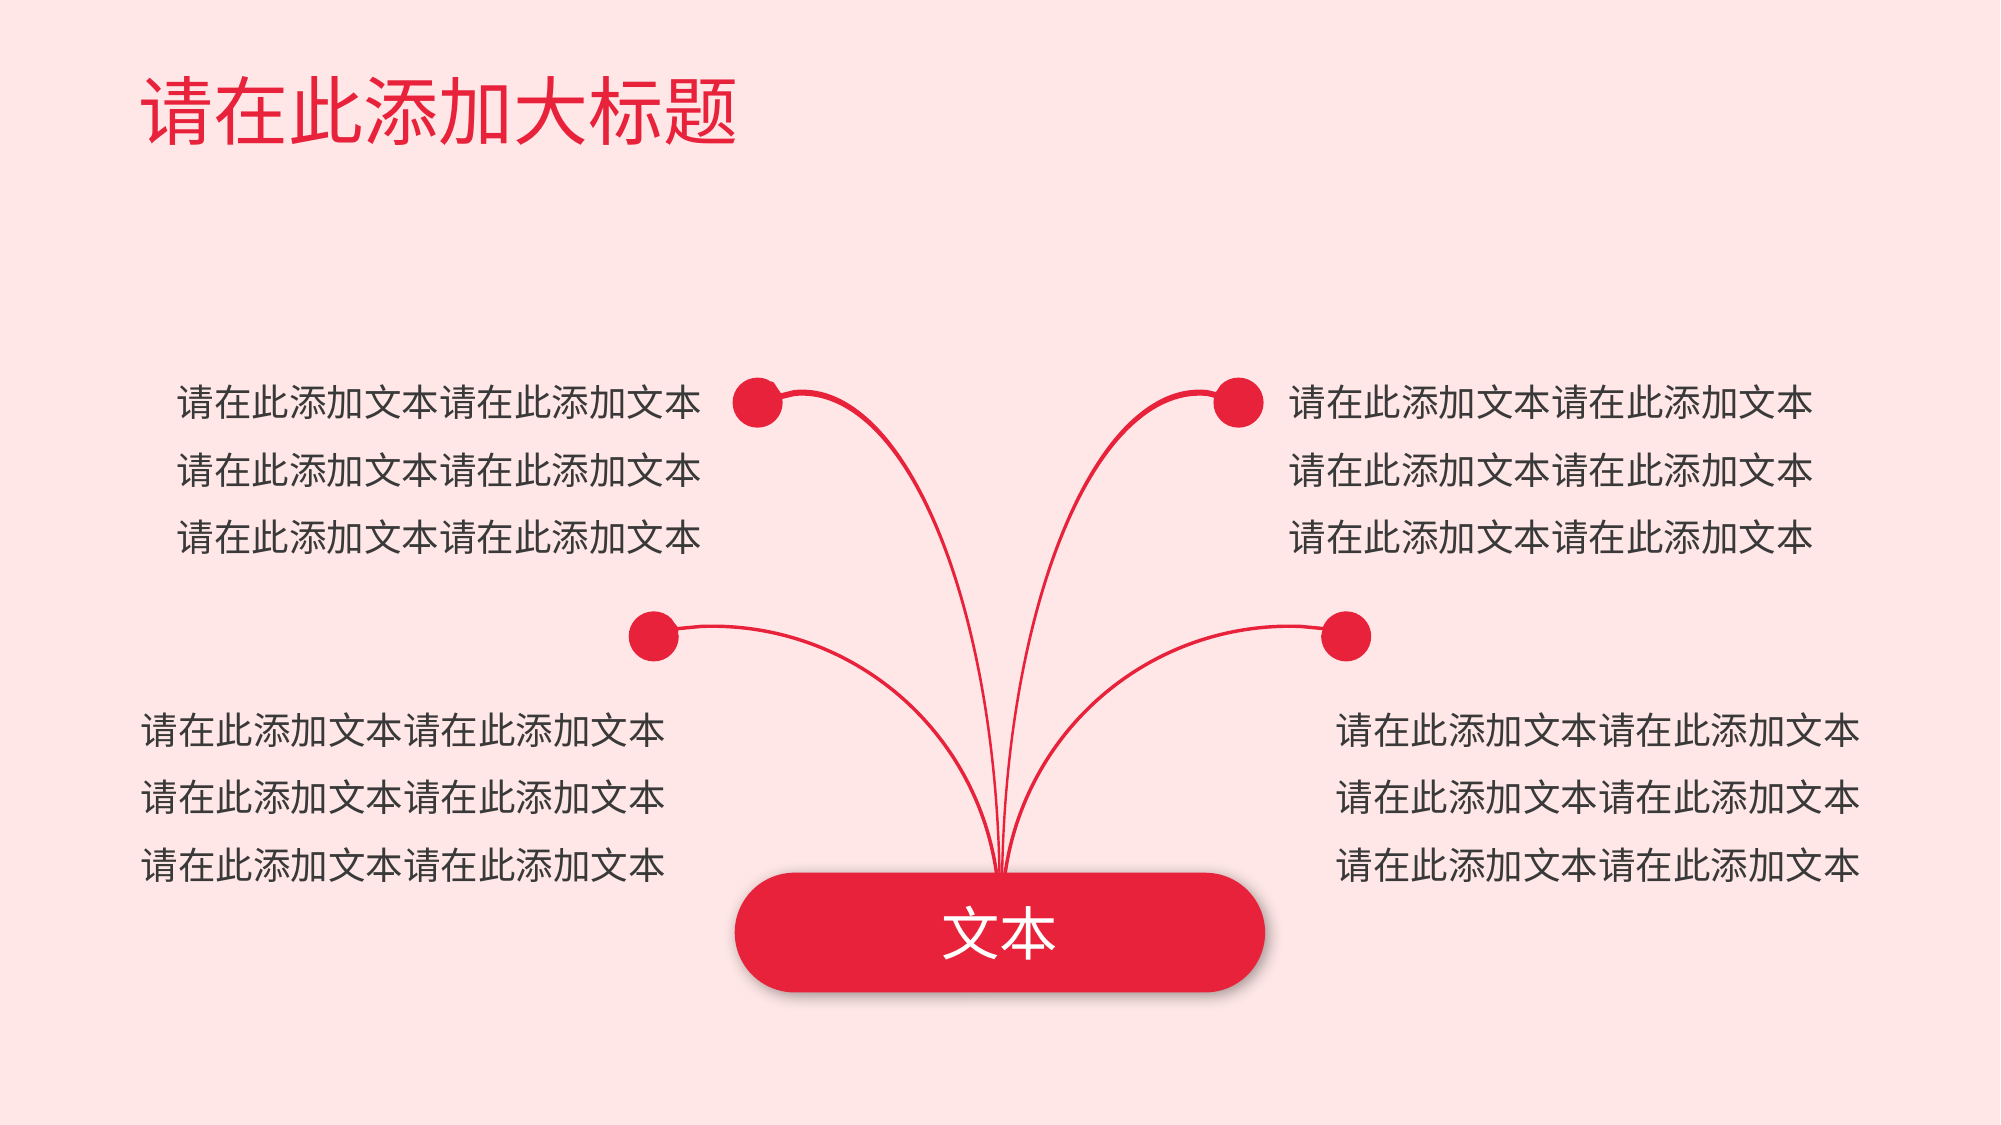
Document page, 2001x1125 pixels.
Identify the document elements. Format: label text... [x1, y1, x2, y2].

text_box 文本 [733, 871, 1267, 994]
text_box 请在此添加文本请在此添加文本请在此添加文本请在此添加文本请在此添加文本请在此添加文本 [1320, 676, 1877, 895]
text_box [1001, 610, 1373, 915]
text_box 请在此添加文本请在此添加文本请在此添加文本请在此添加文本请在此添加文本请在此添加文本 [125, 676, 682, 895]
title 请在此添加大标题 [123, 45, 1552, 185]
text_box [627, 610, 1003, 915]
text_box [731, 376, 1002, 878]
text_box 请在此添加文本请在此添加文本请在此添加文本请在此添加文本请在此添加文本请在此添加文本 [162, 349, 718, 567]
text_box 请在此添加文本请在此添加文本请在此添加文本请在此添加文本请在此添加文本请在此添加文本 [1273, 349, 1830, 567]
text_box [1001, 376, 1265, 869]
